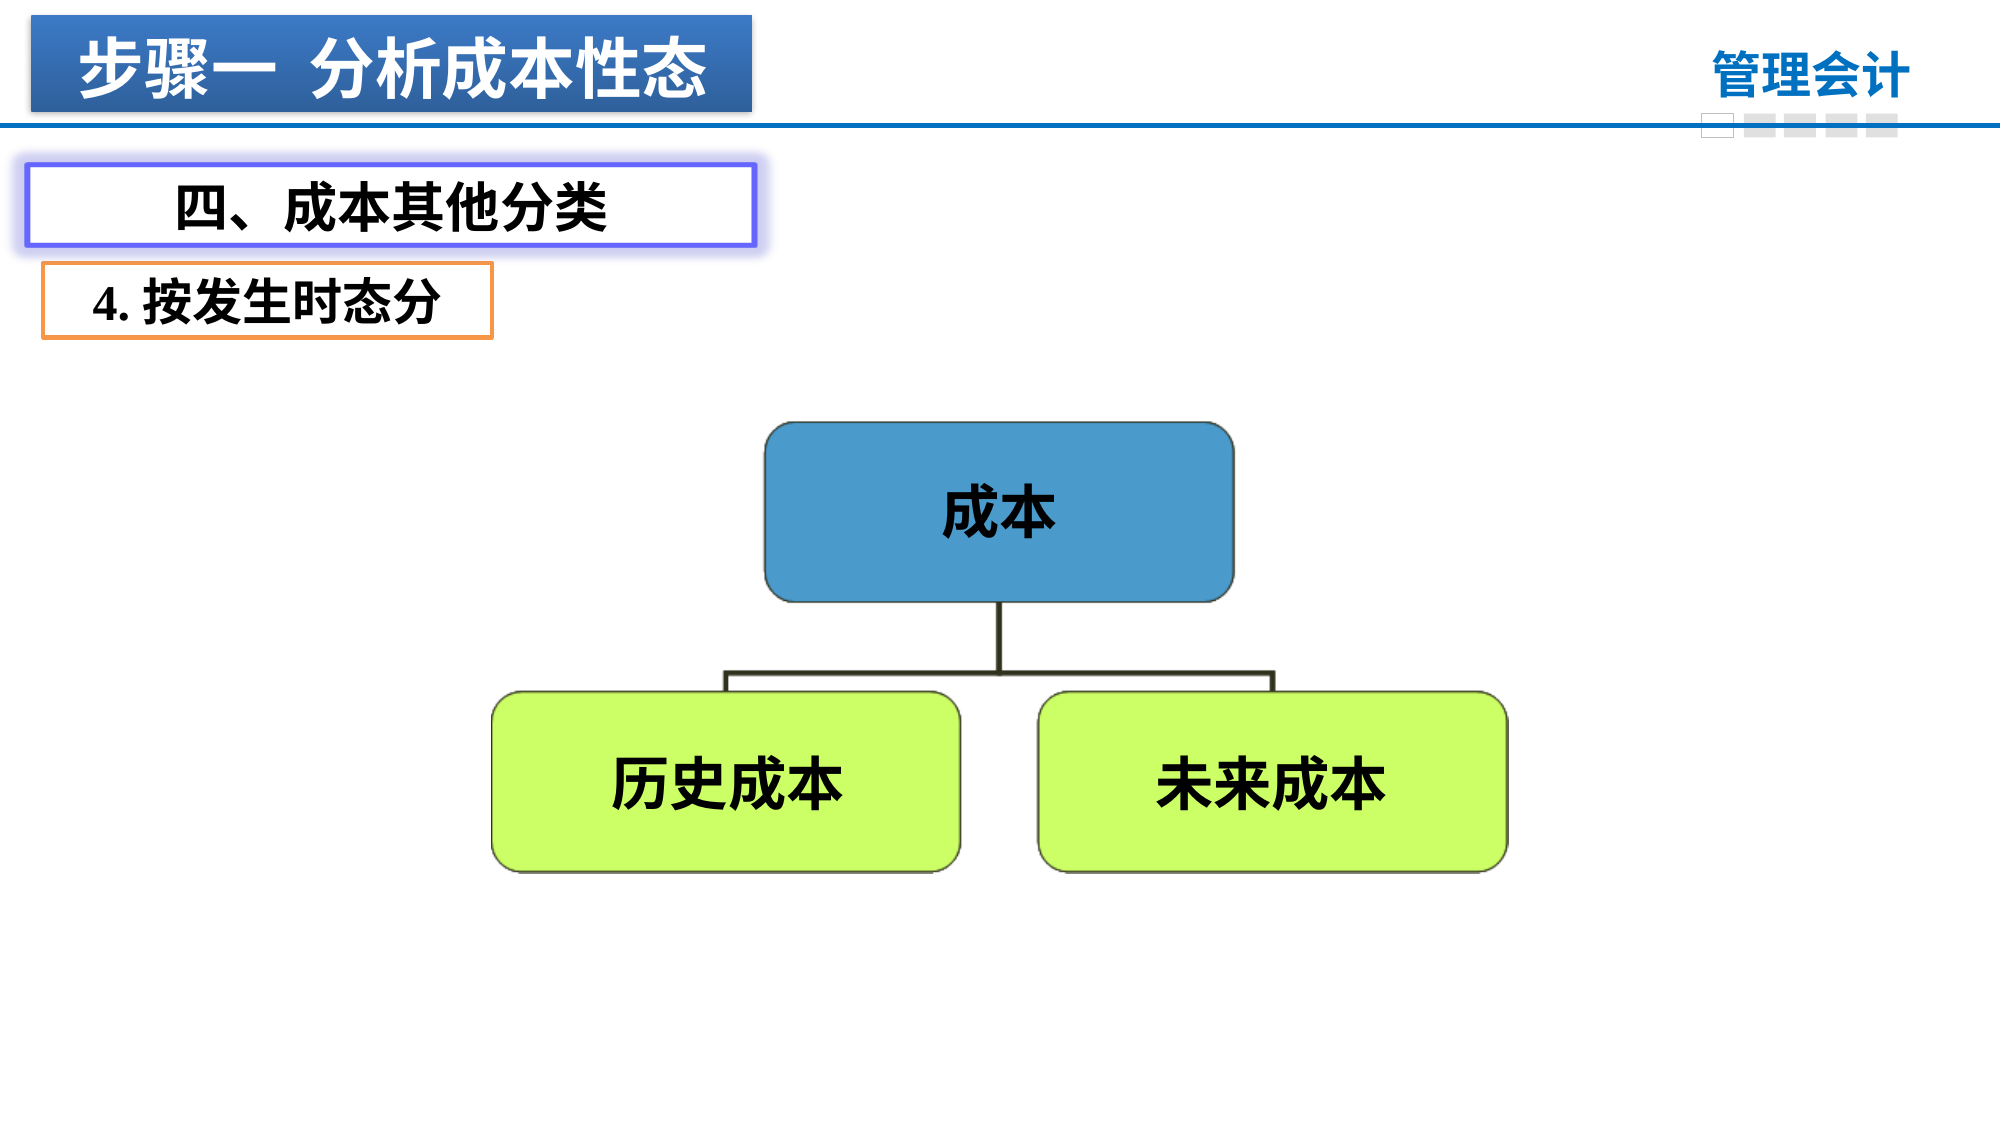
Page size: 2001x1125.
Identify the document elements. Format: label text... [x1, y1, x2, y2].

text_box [31, 14, 753, 117]
text_box 4.按发生时态分 [41, 282, 494, 340]
picture [491, 420, 1510, 875]
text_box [0, 136, 788, 273]
